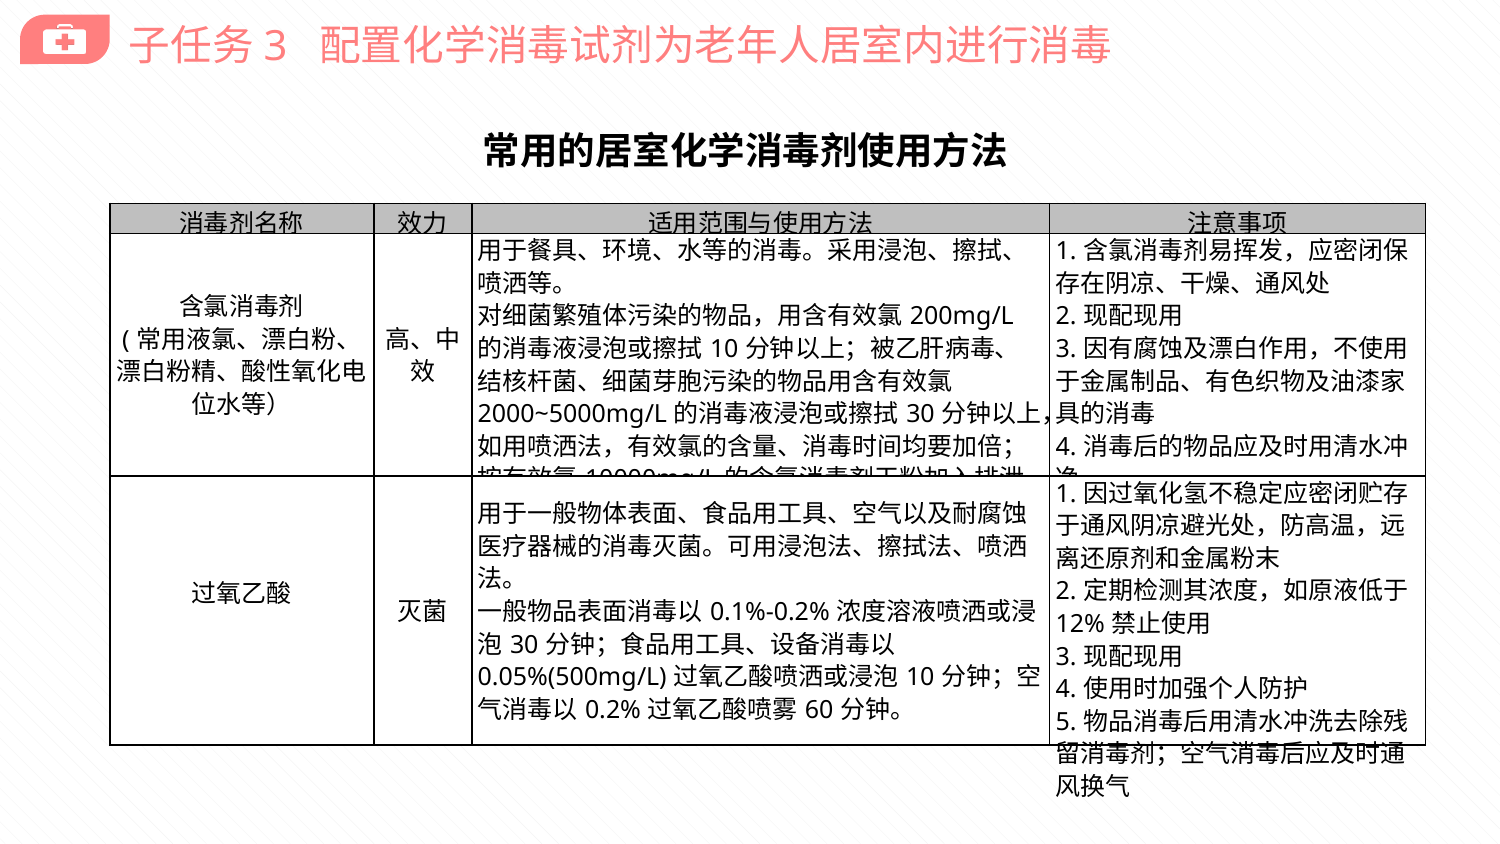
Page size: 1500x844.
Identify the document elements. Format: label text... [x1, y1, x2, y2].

table_header 消毒剂名称 [111, 204, 373, 233]
table_cell 1.含氯消毒剂易挥发，应密闭保存在阴凉、干燥、通风处 2.现配现用 3.因有腐蚀及漂白作用，不使用于金属制品、有色织物及油漆家具的消毒 4.消毒后的物品应及时用清水冲净 [1050, 234, 1425, 475]
table_header 注意事项 [1050, 204, 1425, 233]
table_cell 用于一般物体表面、食品用工具、空气以及耐腐蚀医疗器械的消毒灭菌。可用浸泡法、擦拭法、喷洒法。 一般物品表面消毒以0.1%-0.2%浓度溶液喷洒或浸泡30分钟；食品用工具、设备消毒以0.05%(500mg/L)过氧乙酸喷洒或浸泡10分钟；空气消毒以0.2%过氧乙酸喷雾60分钟。 [473, 477, 1049, 744]
table_cell 灭菌 [375, 477, 471, 744]
table_cell 用于餐具、环境、水等的消毒。采用浸泡、擦拭、喷洒等。 对细菌繁殖体污染的物品，用含有效氯200mg/L的消毒液浸泡或擦拭10分钟以上；被乙肝病毒、结核杆菌、细菌芽胞污染的物品用含有效氯2000~5000mg/L的消毒液浸泡或擦拭30分钟以上，如用喷洒法，有效氯的含量、消毒时间均要加倍；按有效氯10000mg/L的含氯消毒剂干粉加入排泄物中，略加搅拌后，作用2-6小时。 [473, 234, 1049, 475]
table_header 适用范围与使用方法 [473, 204, 1049, 233]
table_cell 高、中效 [375, 234, 471, 475]
table_header 效力 [375, 204, 471, 233]
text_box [19, 11, 1375, 78]
table_cell 过氧乙酸 [111, 477, 373, 744]
table_cell 含氯消毒剂 (常用液氯、漂白粉、漂白粉精、酸性氧化电位水等） [111, 234, 373, 475]
text_box 常用的居室化学消毒剂使用方法 [306, 119, 1141, 180]
table_cell 1.因过氧化氢不稳定应密闭贮存于通风阴凉避光处，防高温，远离还原剂和金属粉末 2.定期检测其浓度，如原液低于12%禁止使用 3.现配现用 4.使用时加强个人防护 5.物品消毒后用清水冲洗去除残留消毒剂；空气消毒后应及时通风换气 [1050, 477, 1425, 744]
